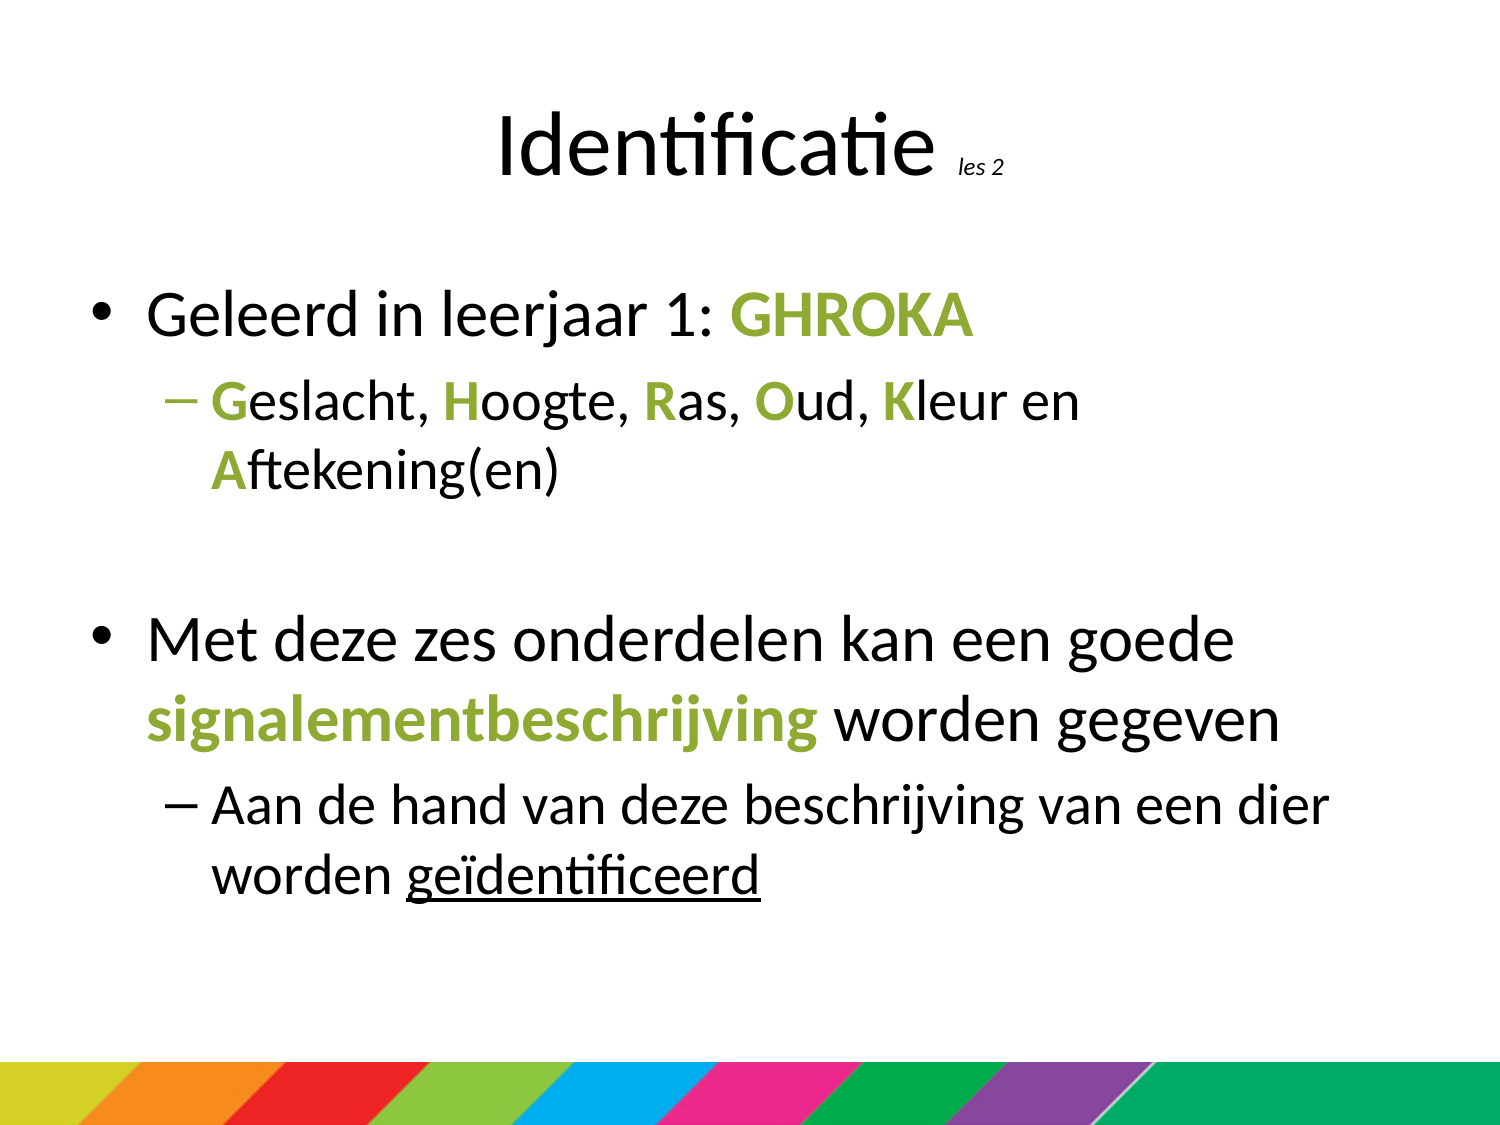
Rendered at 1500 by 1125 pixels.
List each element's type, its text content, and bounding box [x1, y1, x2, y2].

picture [656, 1062, 1500, 1125]
list Geleerd in leerjaar 1: GHROKA Geslacht, Hoogte, Ras, Oud, Kleur en Aftekening(en) Met deze zes onderdelen kan een goede signalementbeschrijving worden gegeven Aan de hand van deze beschrijving van een dier worden geïdentificeerd [75, 262, 1425, 1005]
title Identificatie les 2 [75, 45, 1425, 233]
picture [0, 1062, 574, 1125]
